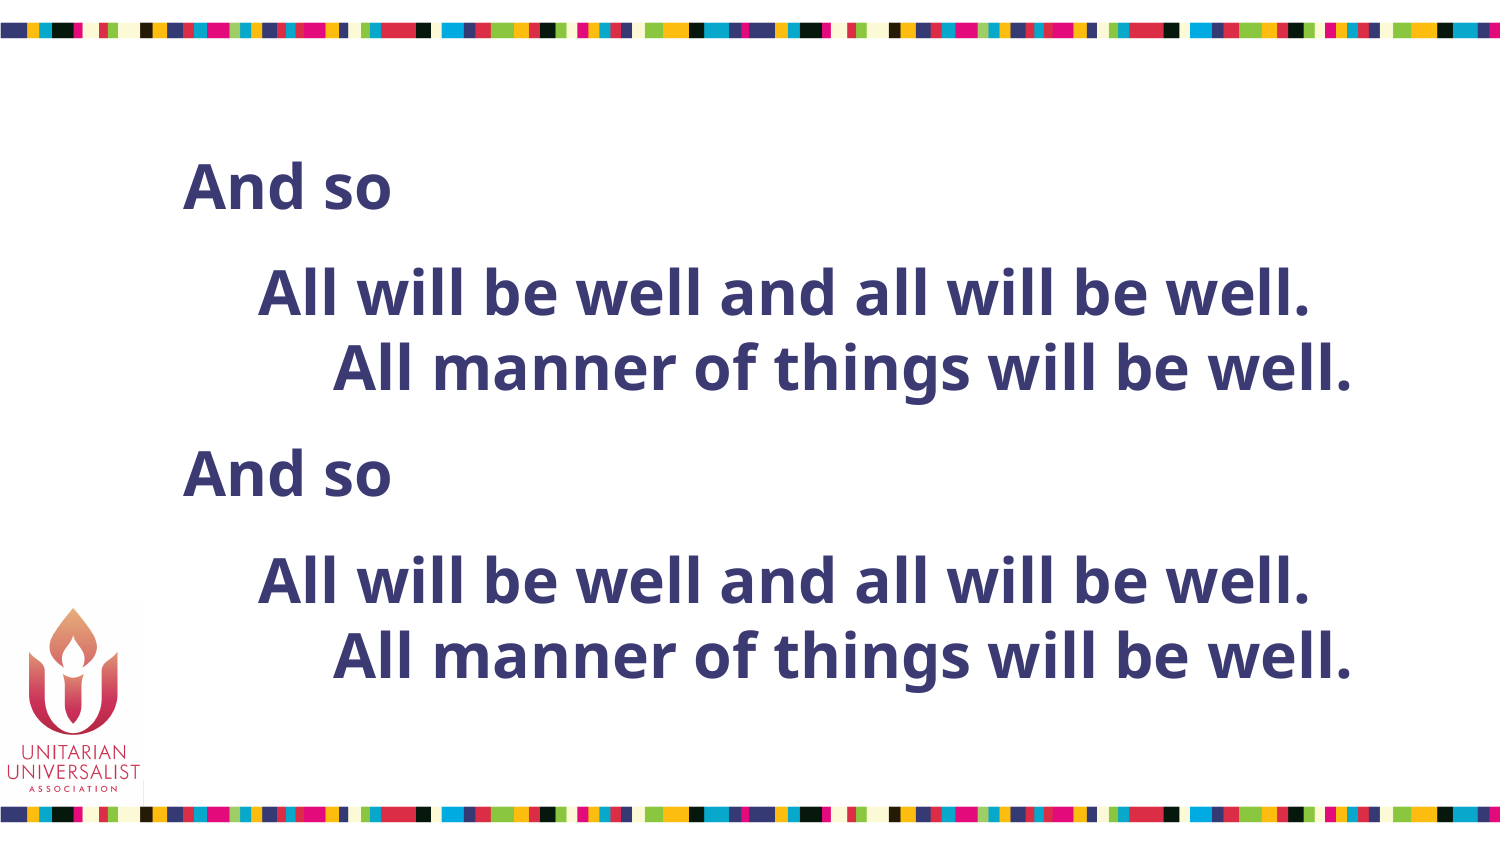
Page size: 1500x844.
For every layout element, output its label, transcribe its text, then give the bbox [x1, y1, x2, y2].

text_box And so All will be well and all will be well. All manner of things will be well. And so All will be well and all will be well. All manner of things will be well. [168, 132, 1500, 706]
picture [0, 600, 1500, 824]
picture [0, 22, 1500, 40]
